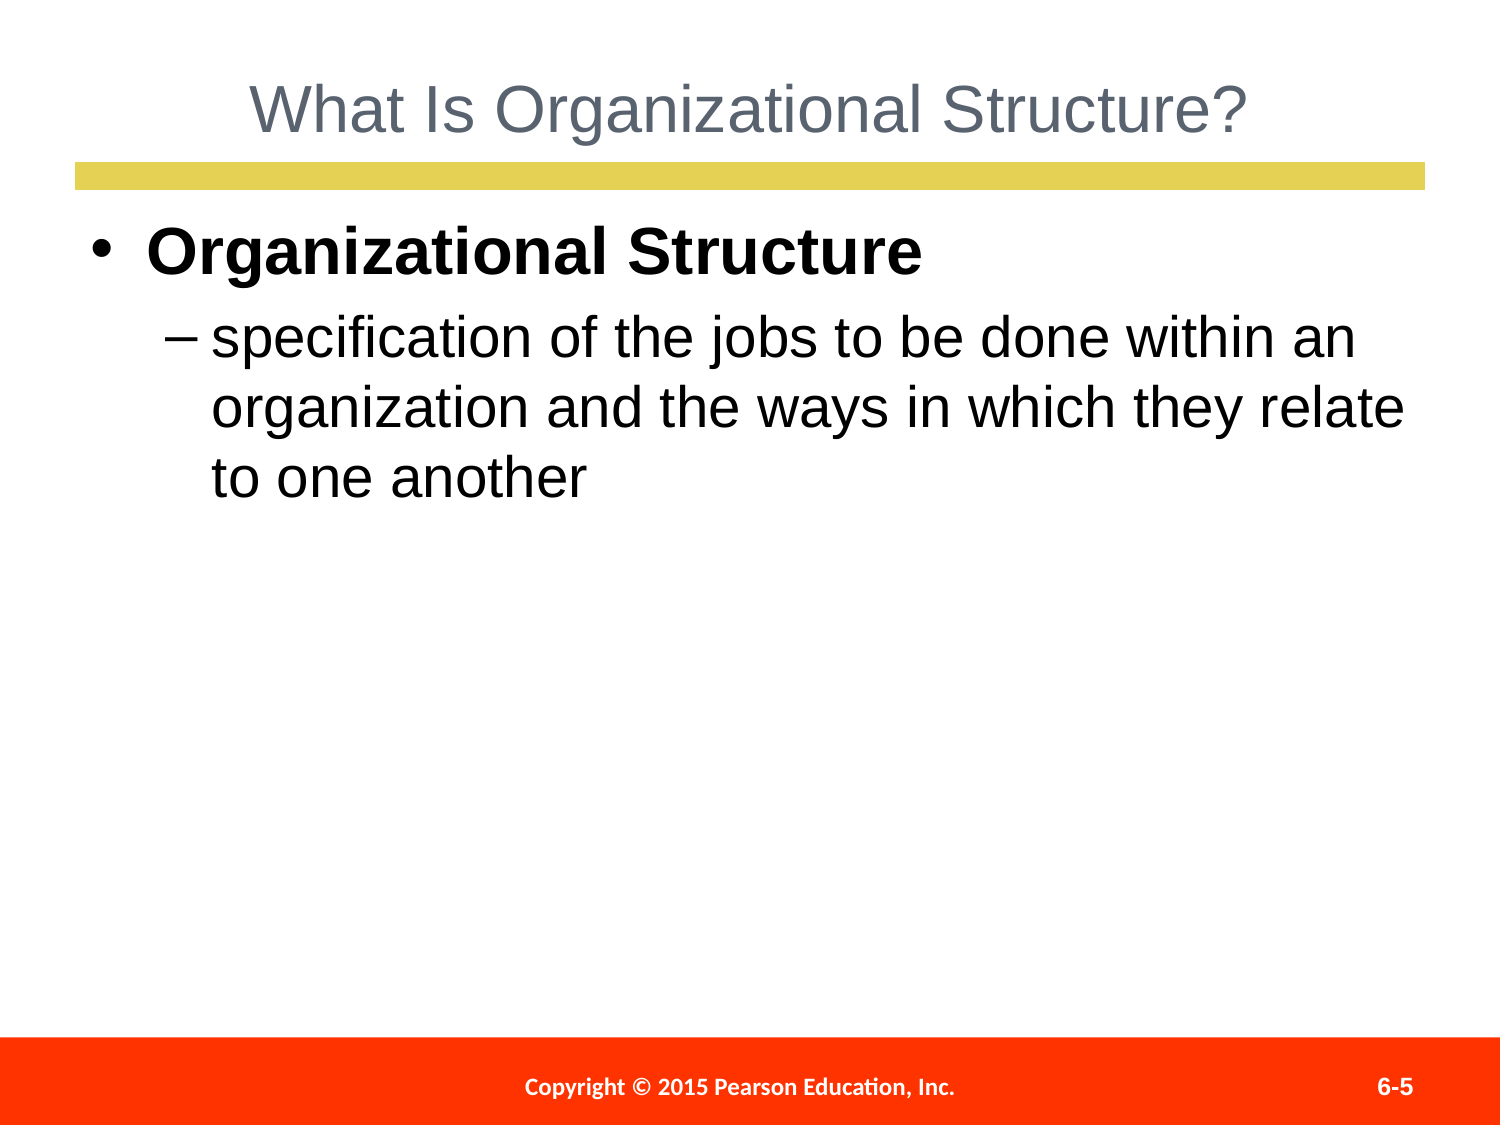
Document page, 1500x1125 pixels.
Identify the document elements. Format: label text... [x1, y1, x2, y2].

list Organizational Structure specification of the jobs to be done within an organization and the ways in which they relate to one another [74, 199, 1426, 1006]
title What Is Organizational Structure? [74, 12, 1426, 199]
